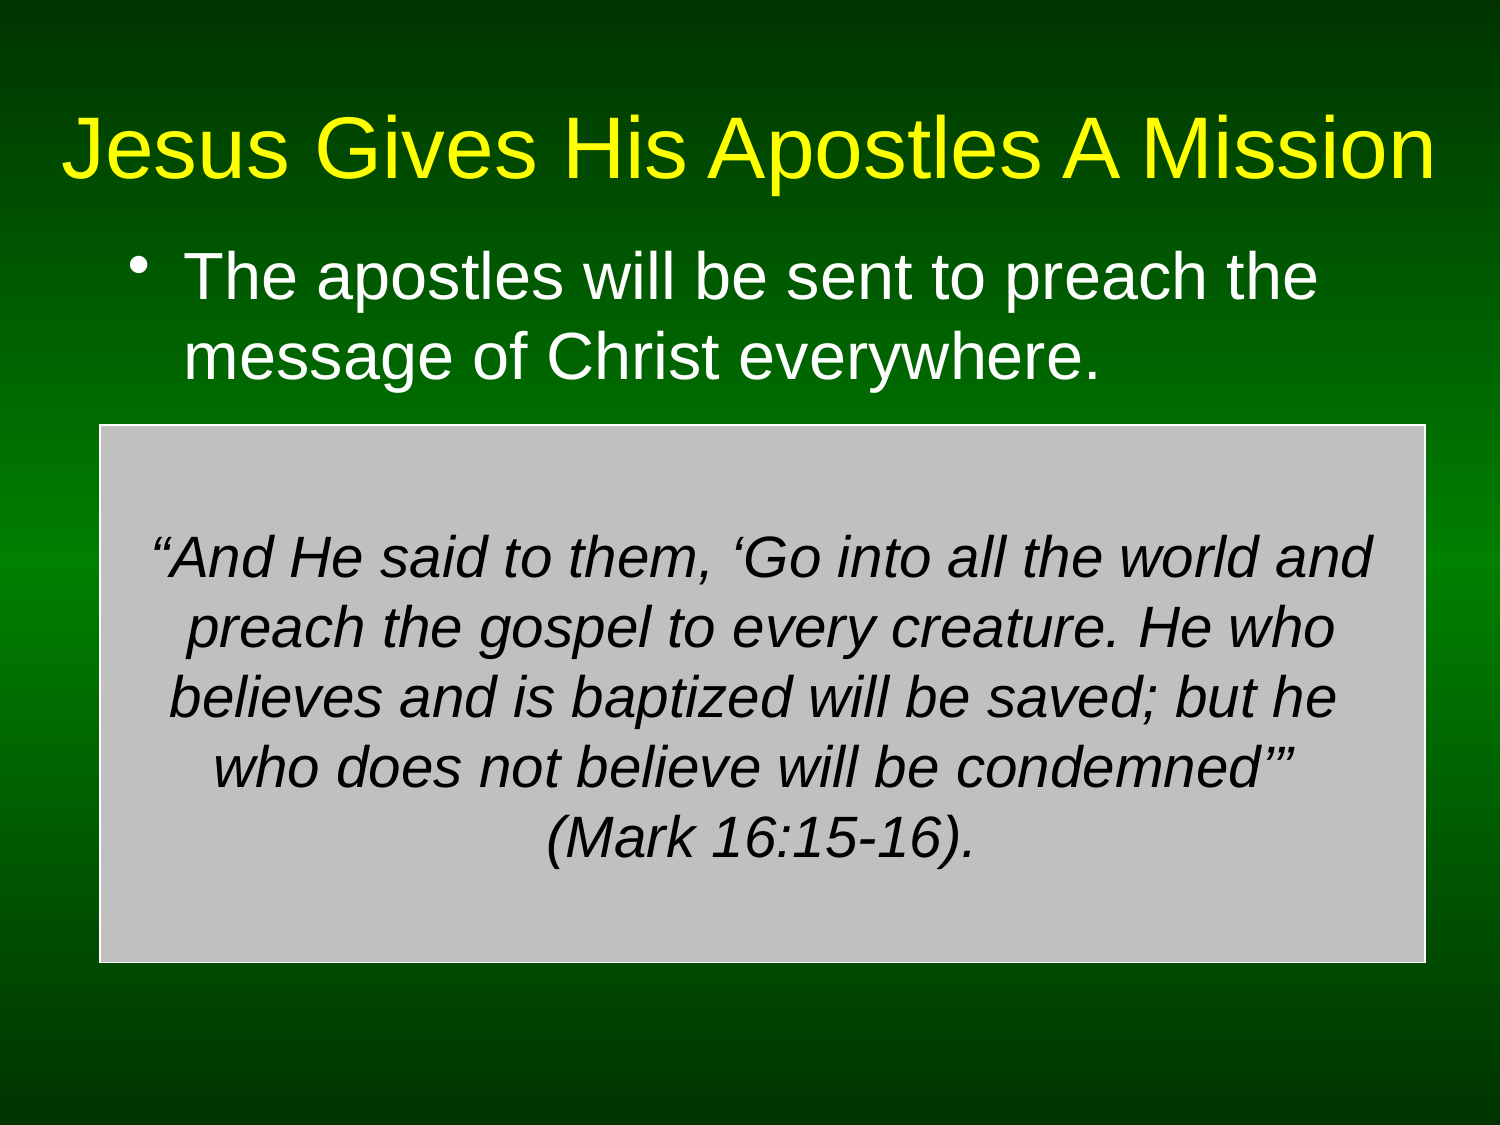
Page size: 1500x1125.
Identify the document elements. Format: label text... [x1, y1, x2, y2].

text_box “And He said to them, ‘Go into all the world and preach the gospel to every creature. He who believes and is baptized will be saved; but he who does not believe will be condemned’” (Mark 16:15-16). [99, 424, 1425, 963]
list The apostles will be sent to preach the message of Christ everywhere. [112, 224, 1463, 1125]
title Jesus Gives His Apostles A Mission [37, 50, 1463, 238]
